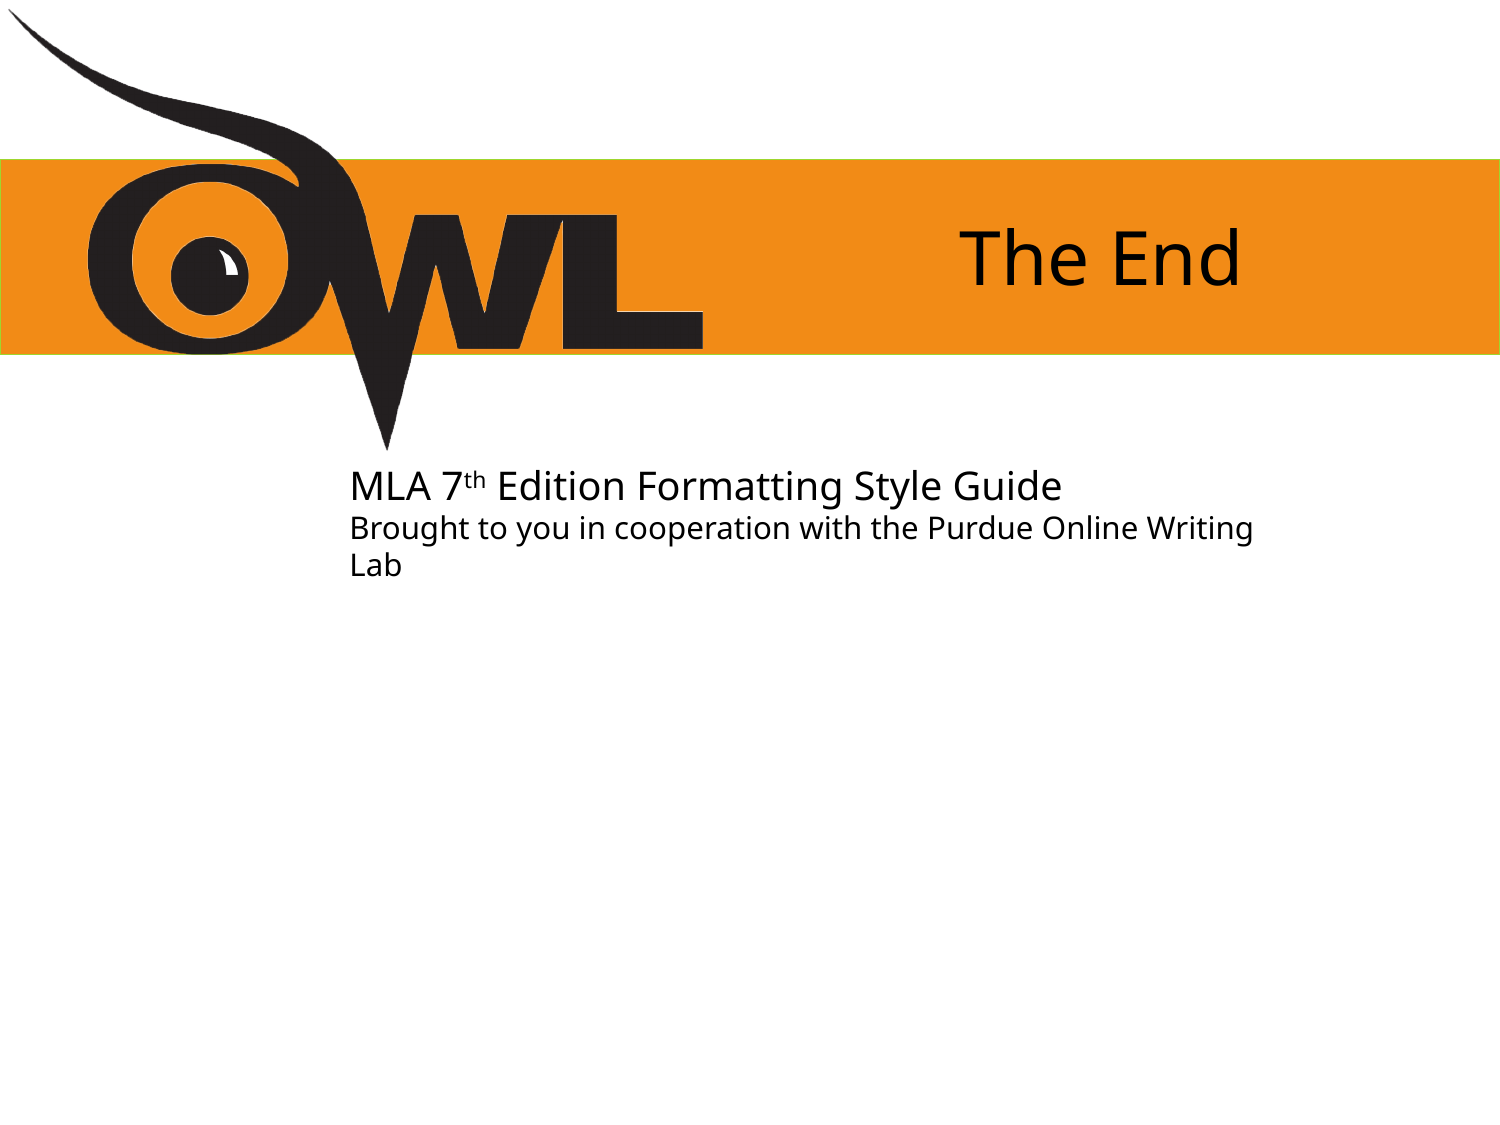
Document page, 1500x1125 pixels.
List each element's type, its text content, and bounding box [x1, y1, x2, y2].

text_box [0, 0, 1500, 454]
text_box MLA 7th Edition Formatting Style Guide Brought to you in cooperation with the Purdue Online Writing Lab [334, 463, 1300, 555]
